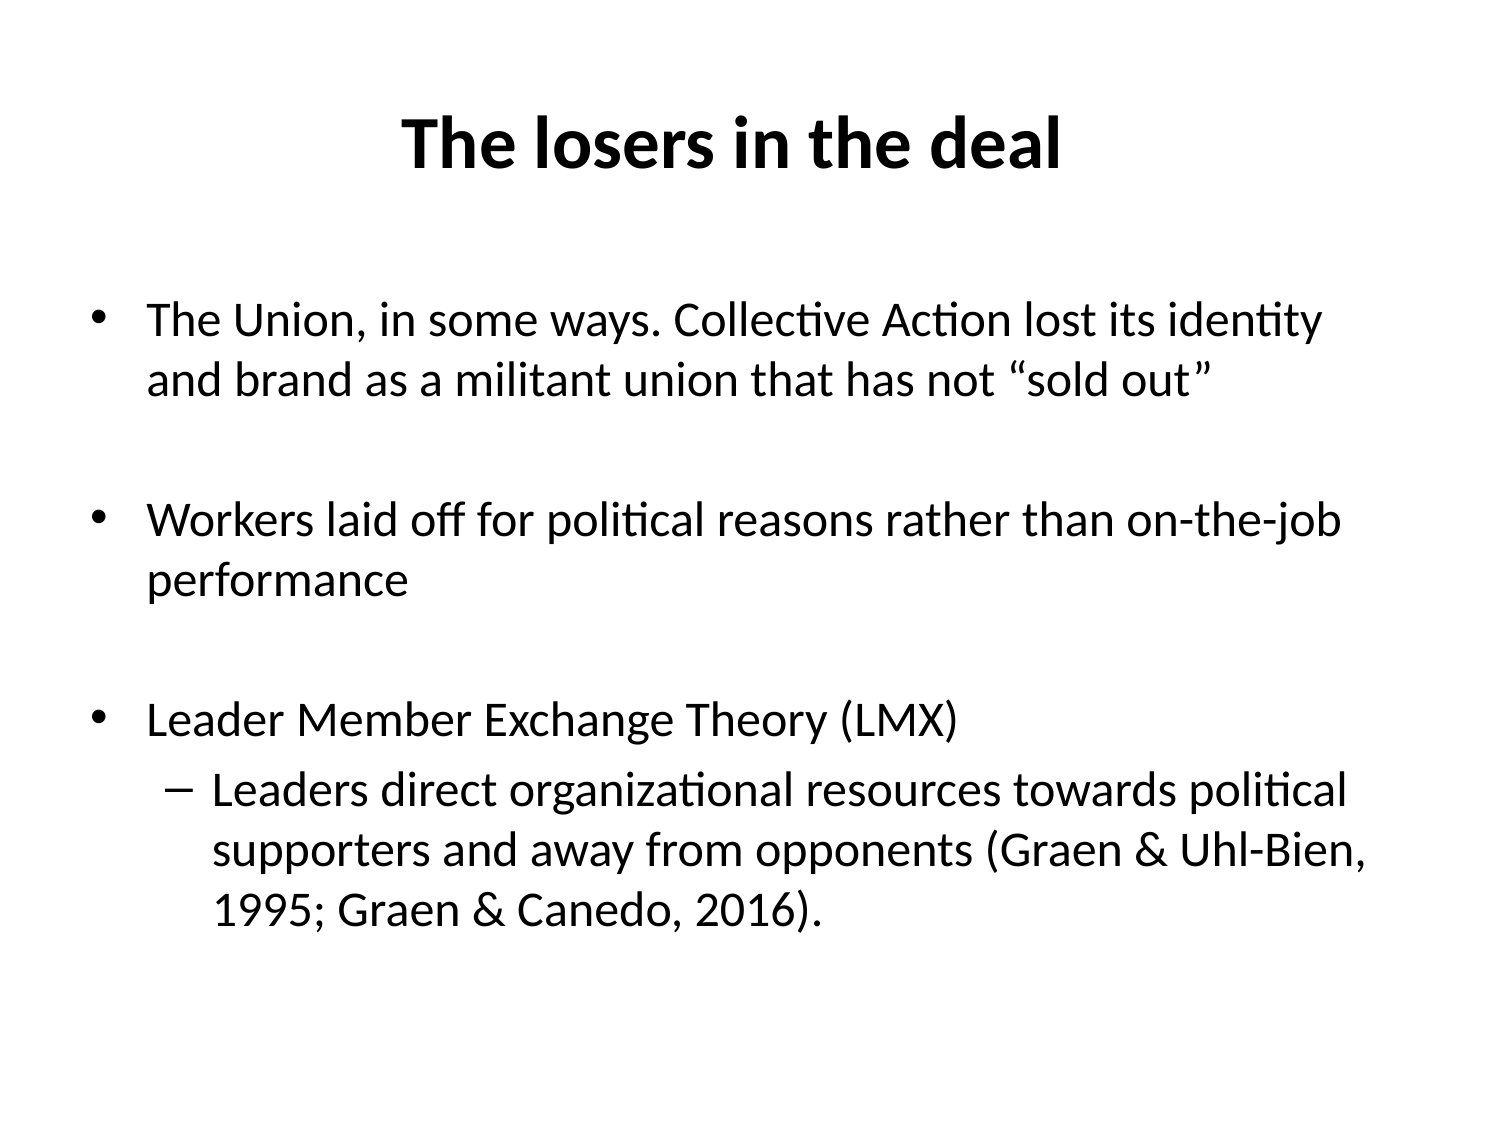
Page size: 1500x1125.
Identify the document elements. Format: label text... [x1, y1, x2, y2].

list The Union, in some ways. Collective Action lost its identity and brand as a militant union that has not “sold out” Workers laid off for political reasons rather than on-the-job performance Leader Member Exchange Theory (LMX) Leaders direct organizational resources towards political supporters and away from opponents (Graen & Uhl-Bien, 1995; Graen & Canedo, 2016). [75, 278, 1425, 1022]
title The losers in the deal? [75, 45, 1425, 233]
